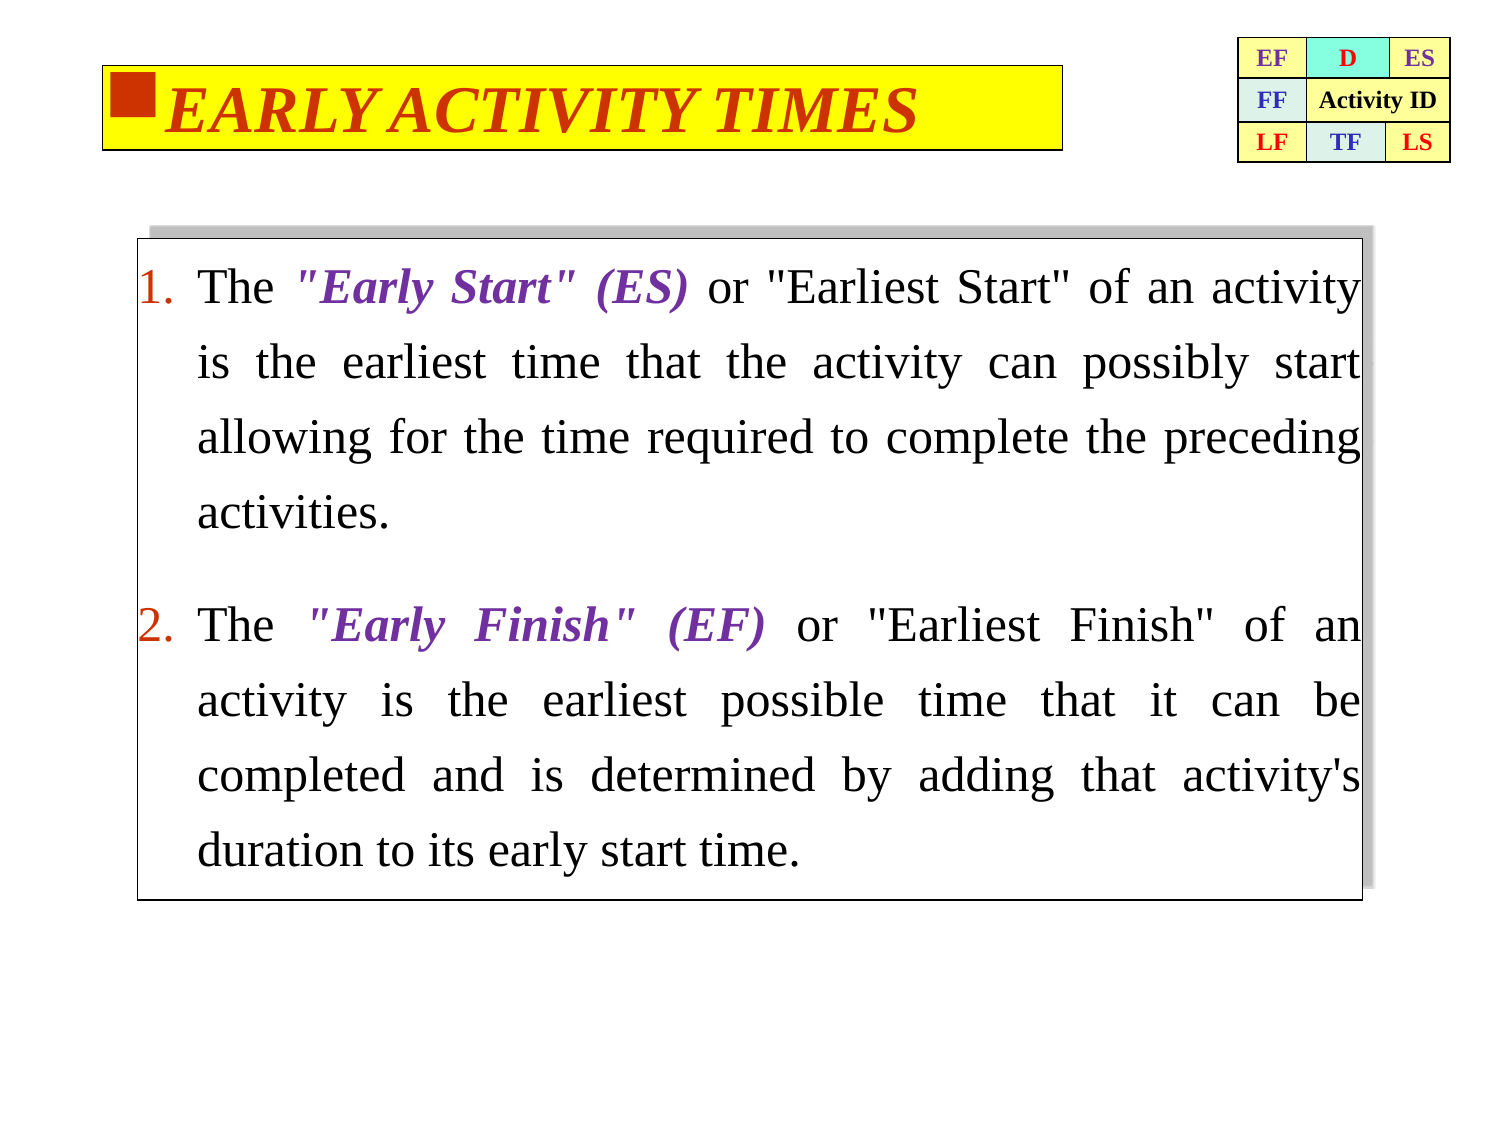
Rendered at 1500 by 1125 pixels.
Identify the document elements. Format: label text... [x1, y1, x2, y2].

title EARLY ACTIVITY TIMES [102, 65, 1063, 151]
table_header D [1307, 38, 1389, 77]
table_cell LF [1239, 123, 1306, 161]
table_cell FF [1239, 79, 1306, 121]
table_cell TF [1307, 123, 1385, 161]
table_header EF [1239, 38, 1306, 77]
table_header ES [1390, 38, 1449, 77]
list The "Early Start" (ES) or "Earliest Start" of an activity is the earliest time that the activity can possibly start allowing for the time required to complete the preceding activities. The "Early Finish" (EF) or "Earliest Finish" of an activity is the earliest possible time that it can be completed and is determined by adding that activity's duration to its early start time. [137, 238, 1363, 901]
table_cell Activity ID [1307, 79, 1449, 121]
table_cell LS [1386, 123, 1449, 161]
